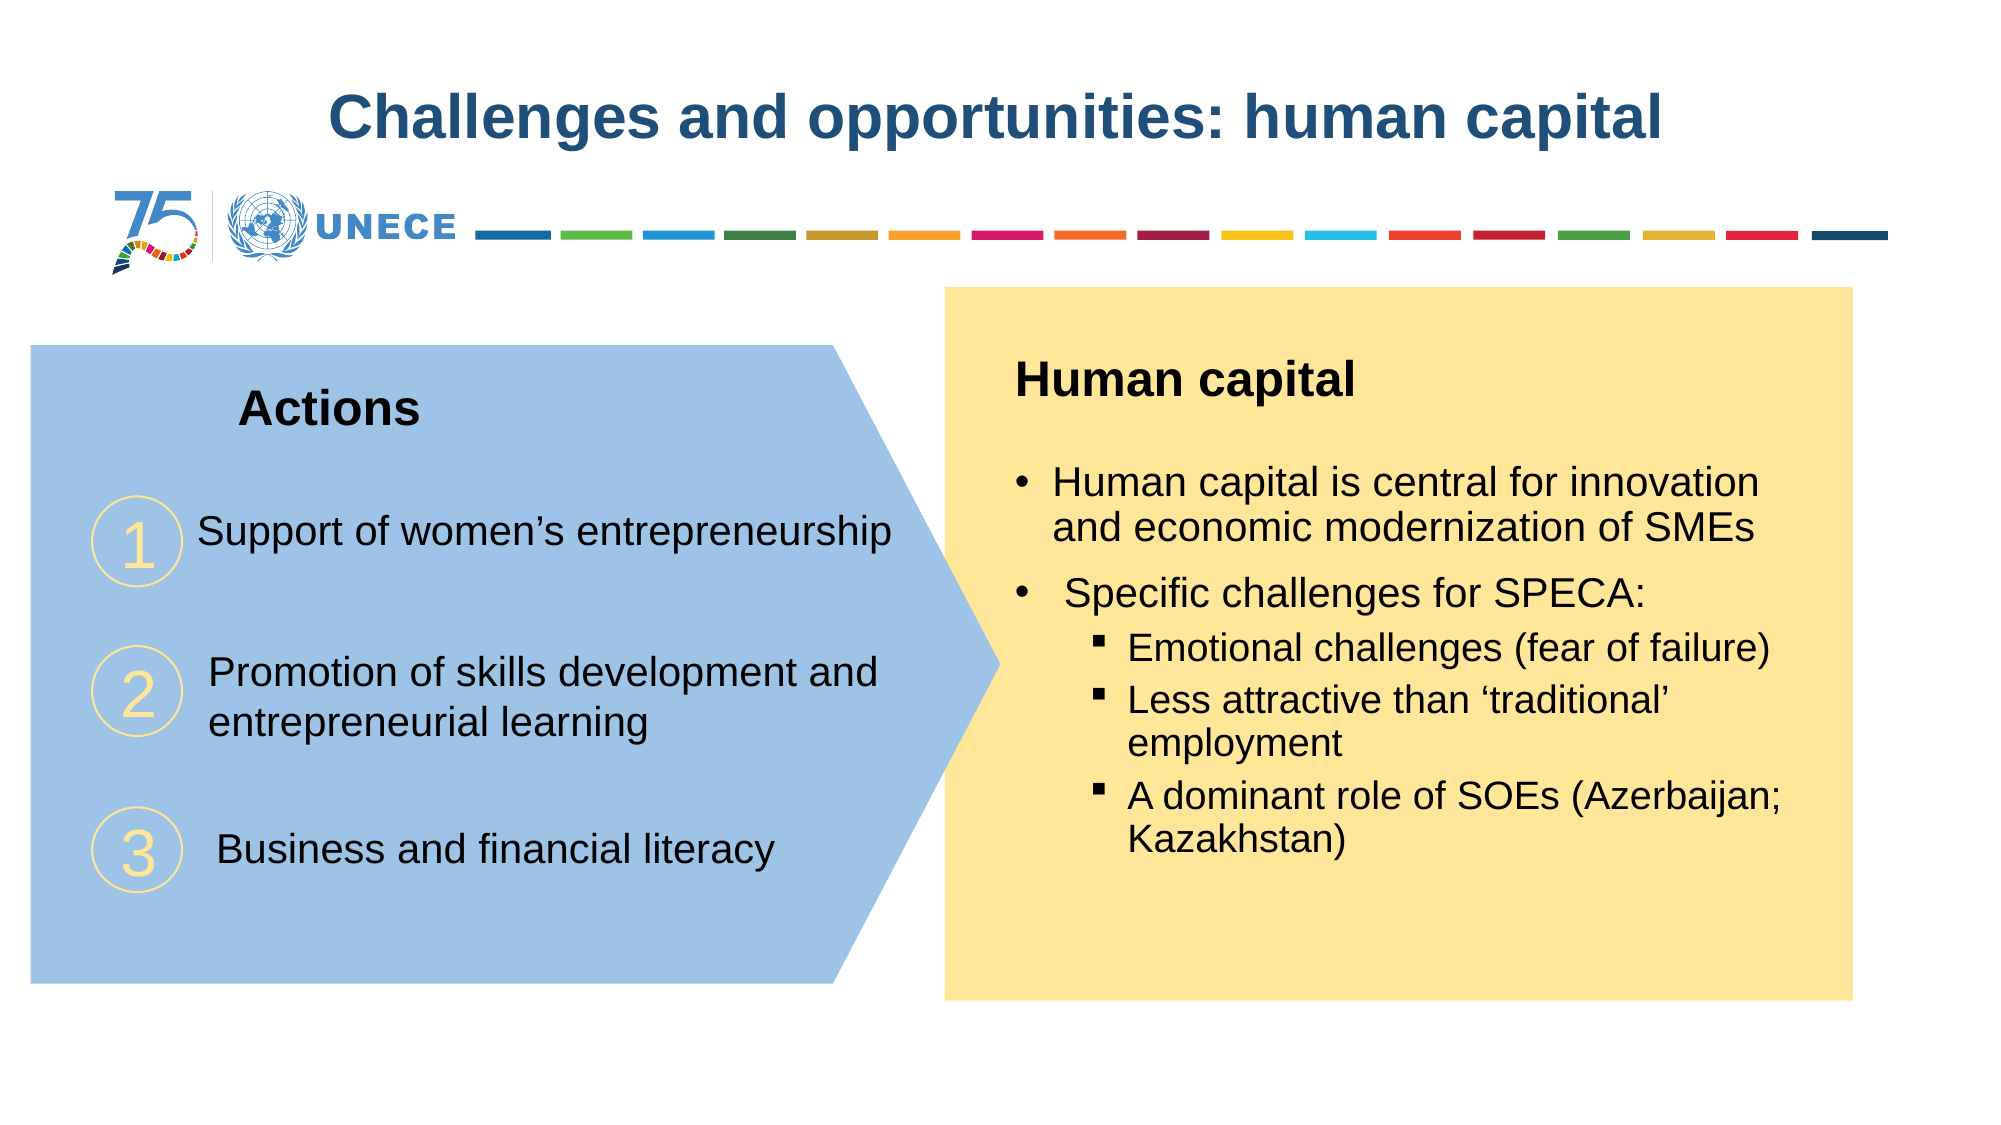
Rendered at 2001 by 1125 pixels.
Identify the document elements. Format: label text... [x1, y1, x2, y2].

text_box Business and financial literacy [201, 814, 832, 880]
text_box [943, 286, 1854, 1002]
text_box 1 [91, 495, 184, 588]
text_box Support of women’s entrepreneurship [182, 496, 961, 562]
text_box Promotion of skills development and entrepreneurial learning [193, 637, 914, 753]
text_box 2 [91, 644, 184, 738]
text_box [29, 343, 1002, 985]
text_box 3 [91, 806, 184, 894]
text_box Actions [222, 375, 832, 475]
list Human capital Human capital is central for innovation and economic modernization of SMEs Specific challenges for SPECA: Emotional challenges (fear of failure) Less attractive than ‘traditional’ employment A dominant role of SOEs (Azerbaijan; Kazakhstan) [999, 346, 1807, 942]
text_box Challenges and opportunities: human capital [30, 36, 1963, 201]
picture [112, 201, 455, 275]
